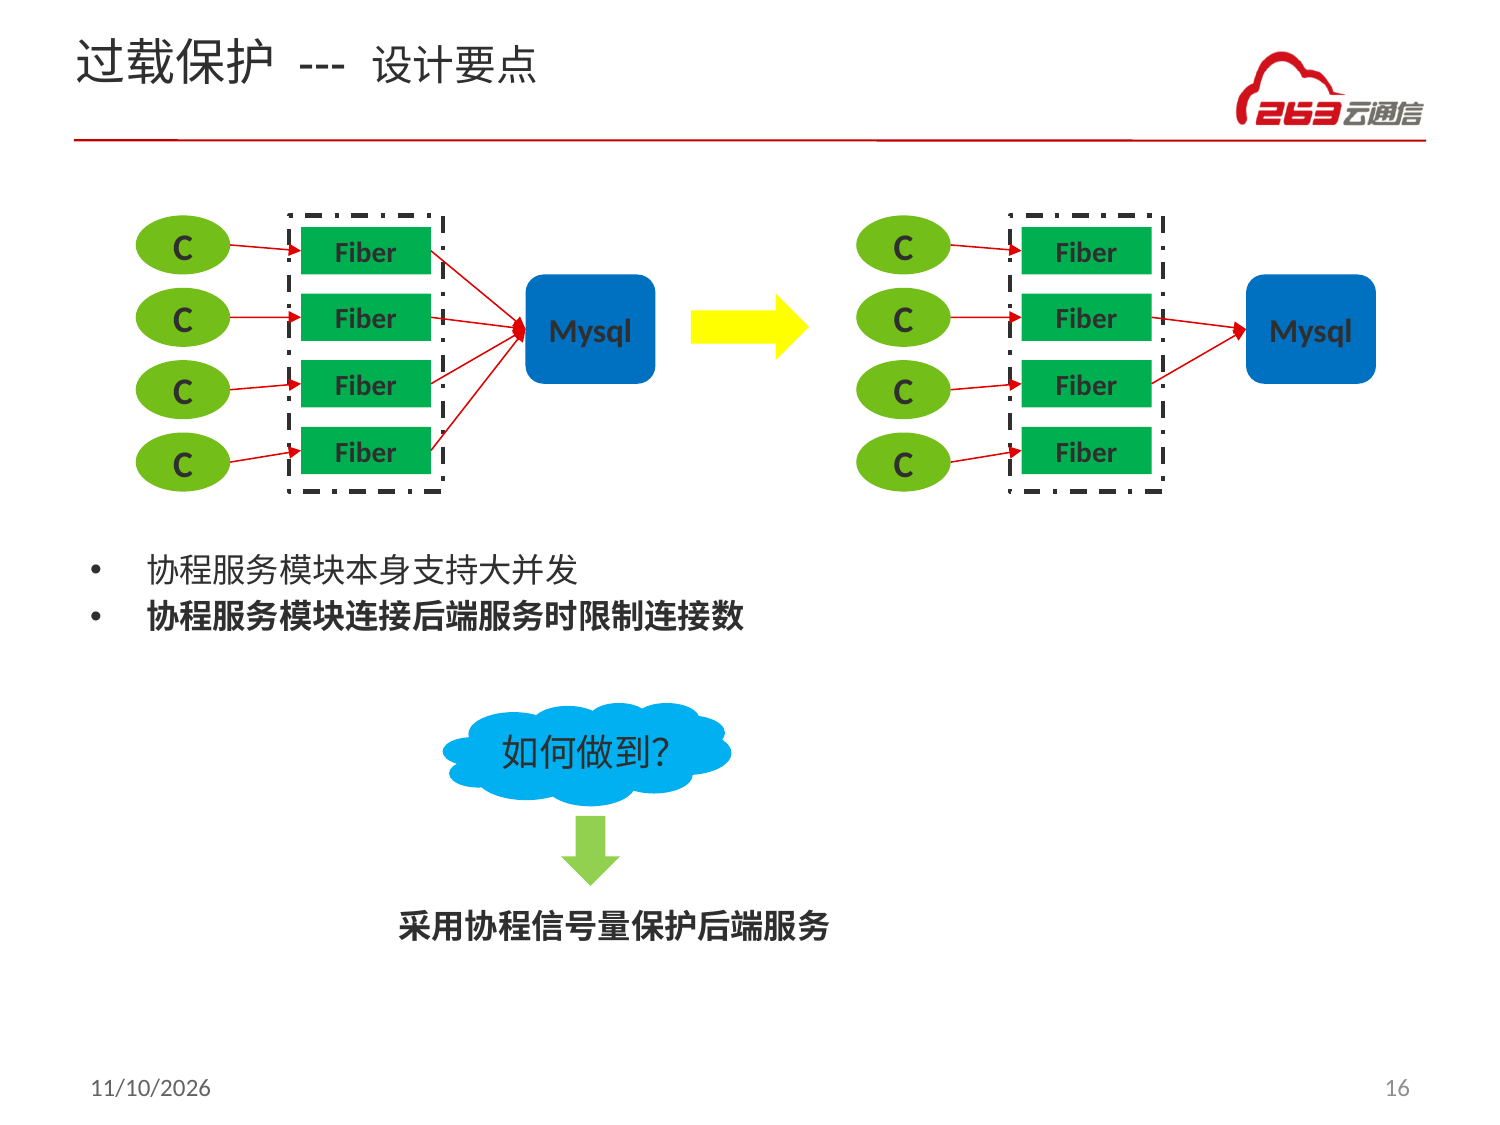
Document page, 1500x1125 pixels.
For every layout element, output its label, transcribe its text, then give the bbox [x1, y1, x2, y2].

text_box C [133, 213, 233, 277]
text_box [287, 213, 445, 494]
text_box [688, 291, 812, 363]
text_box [430, 328, 526, 451]
text_box C [854, 358, 952, 422]
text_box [950, 383, 1022, 390]
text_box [950, 450, 1022, 463]
text_box C [133, 285, 233, 349]
text_box [1008, 213, 1165, 494]
text_box 采用协程信号量保护后端服务 [383, 897, 869, 953]
text_box Mysql [530, 272, 658, 386]
text_box C [854, 430, 952, 494]
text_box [229, 244, 302, 252]
text_box C [854, 285, 953, 349]
text_box Mysql [1243, 272, 1379, 386]
picture [1230, 37, 1430, 141]
list 协程服务模块本身支持大并发 协程服务模块连接后端服务时限制连接数 [75, 541, 1425, 691]
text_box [430, 250, 526, 316]
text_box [1151, 328, 1247, 385]
title 过载保护 --- 设计要点 [75, 30, 1235, 136]
text_box C [133, 430, 231, 494]
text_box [430, 317, 526, 327]
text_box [229, 383, 302, 390]
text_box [229, 450, 302, 463]
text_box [950, 244, 1022, 252]
text_box C [133, 358, 231, 422]
text_box 如何做到？ [440, 700, 734, 809]
text_box C [854, 213, 953, 277]
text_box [1151, 317, 1247, 328]
text_box [559, 813, 622, 888]
